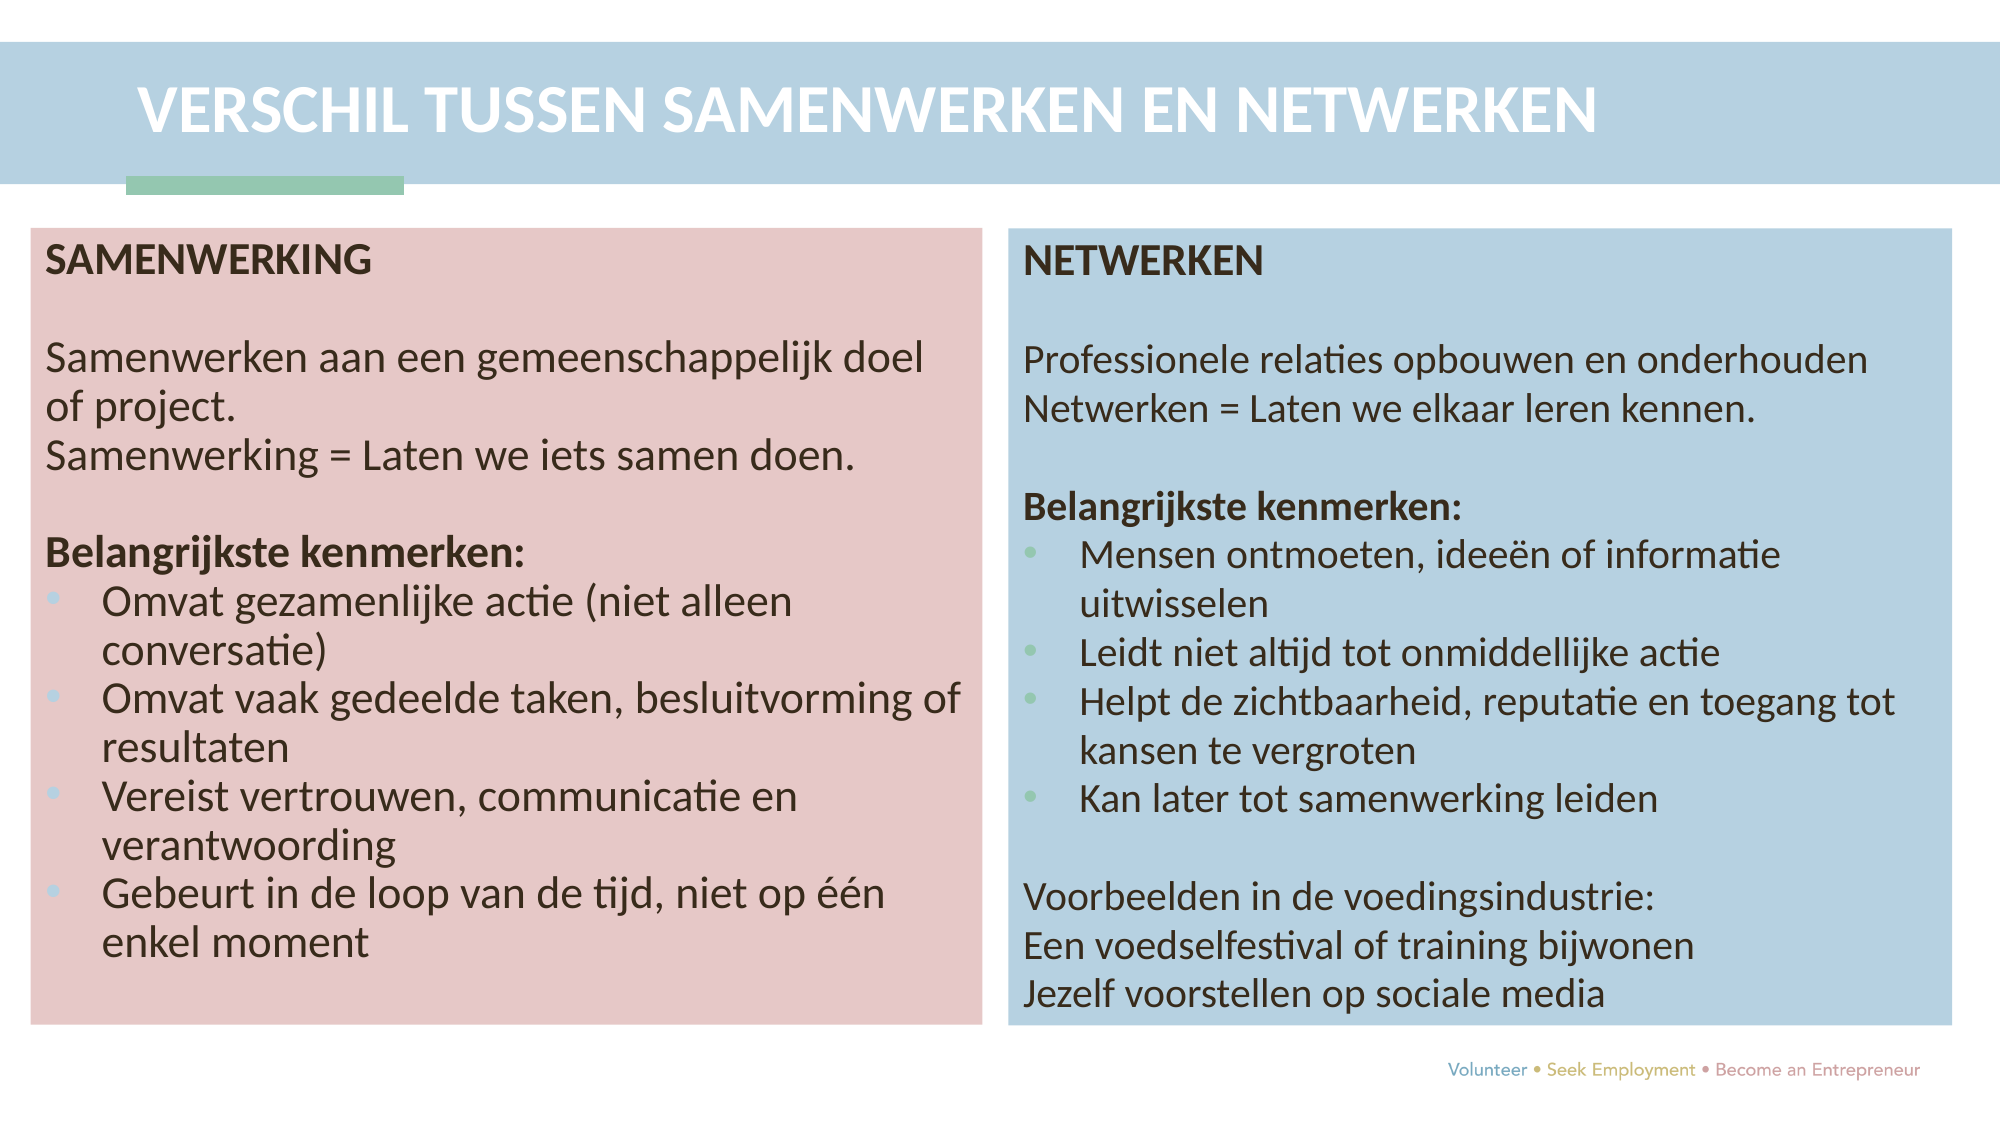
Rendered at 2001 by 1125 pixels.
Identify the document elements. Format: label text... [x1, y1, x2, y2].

list SAMENWERKING Samenwerken aan een gemeenschappelijk doel of project. Samenwerking = Laten we iets samen doen. Belangrijkste kenmerken: Omvat gezamenlijke actie (niet alleen conversatie) Omvat vaak gedeelde taken, besluitvorming of resultaten Vereist vertrouwen, communicatie en verantwoording Gebeurt in de loop van de tijd, niet op één enkel moment [30, 227, 983, 1025]
text_box NETWERKEN Professionele relaties opbouwen en onderhouden Netwerken = Laten we elkaar leren kennen. Belangrijkste kenmerken: Mensen ontmoeten, ideeën of informatie uitwisselen Leidt niet altijd tot onmiddellijke actie Helpt de zichtbaarheid, reputatie en toegang tot kansen te vergroten Kan later tot samenwerking leiden Voorbeelden in de voedingsindustrie: Een voedselfestival of training bijwonen Jezelf voorstellen op sociale media [1008, 228, 1953, 1026]
list VERSCHIL TUSSEN SAMENWERKEN EN NETWERKEN [123, 51, 2000, 170]
picture [1418, 1046, 1971, 1103]
